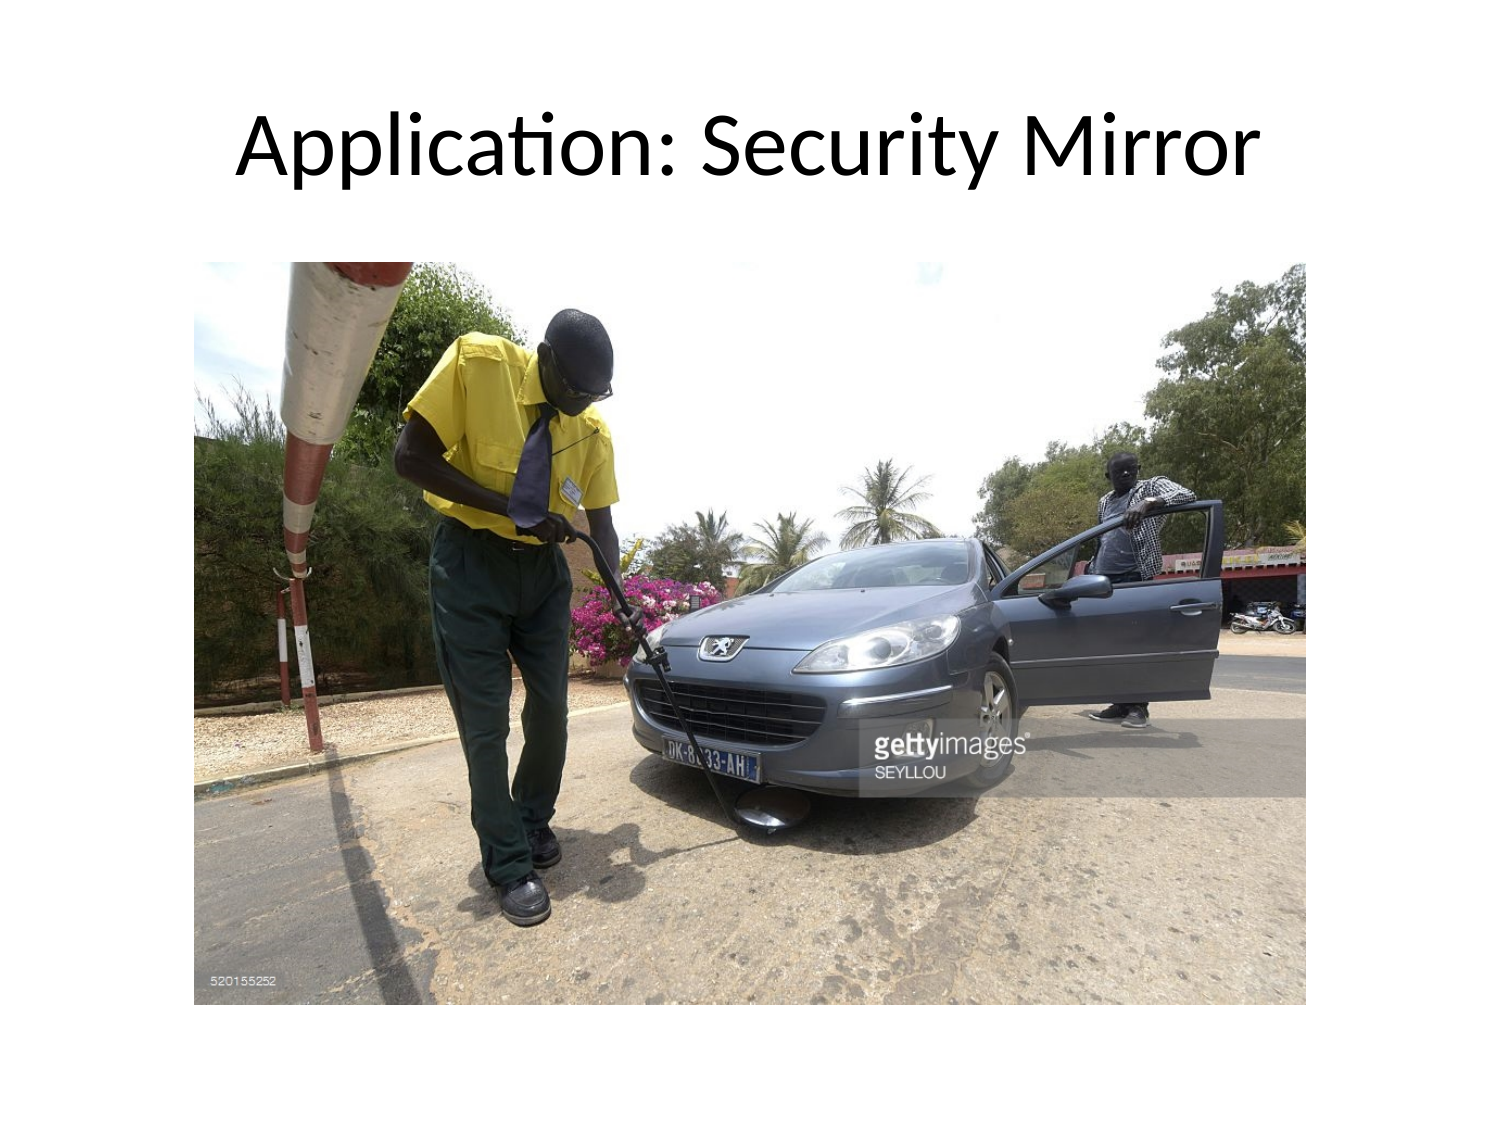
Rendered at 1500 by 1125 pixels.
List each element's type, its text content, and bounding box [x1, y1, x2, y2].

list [74, 262, 1426, 1006]
title Application: Security Mirror [75, 45, 1425, 233]
